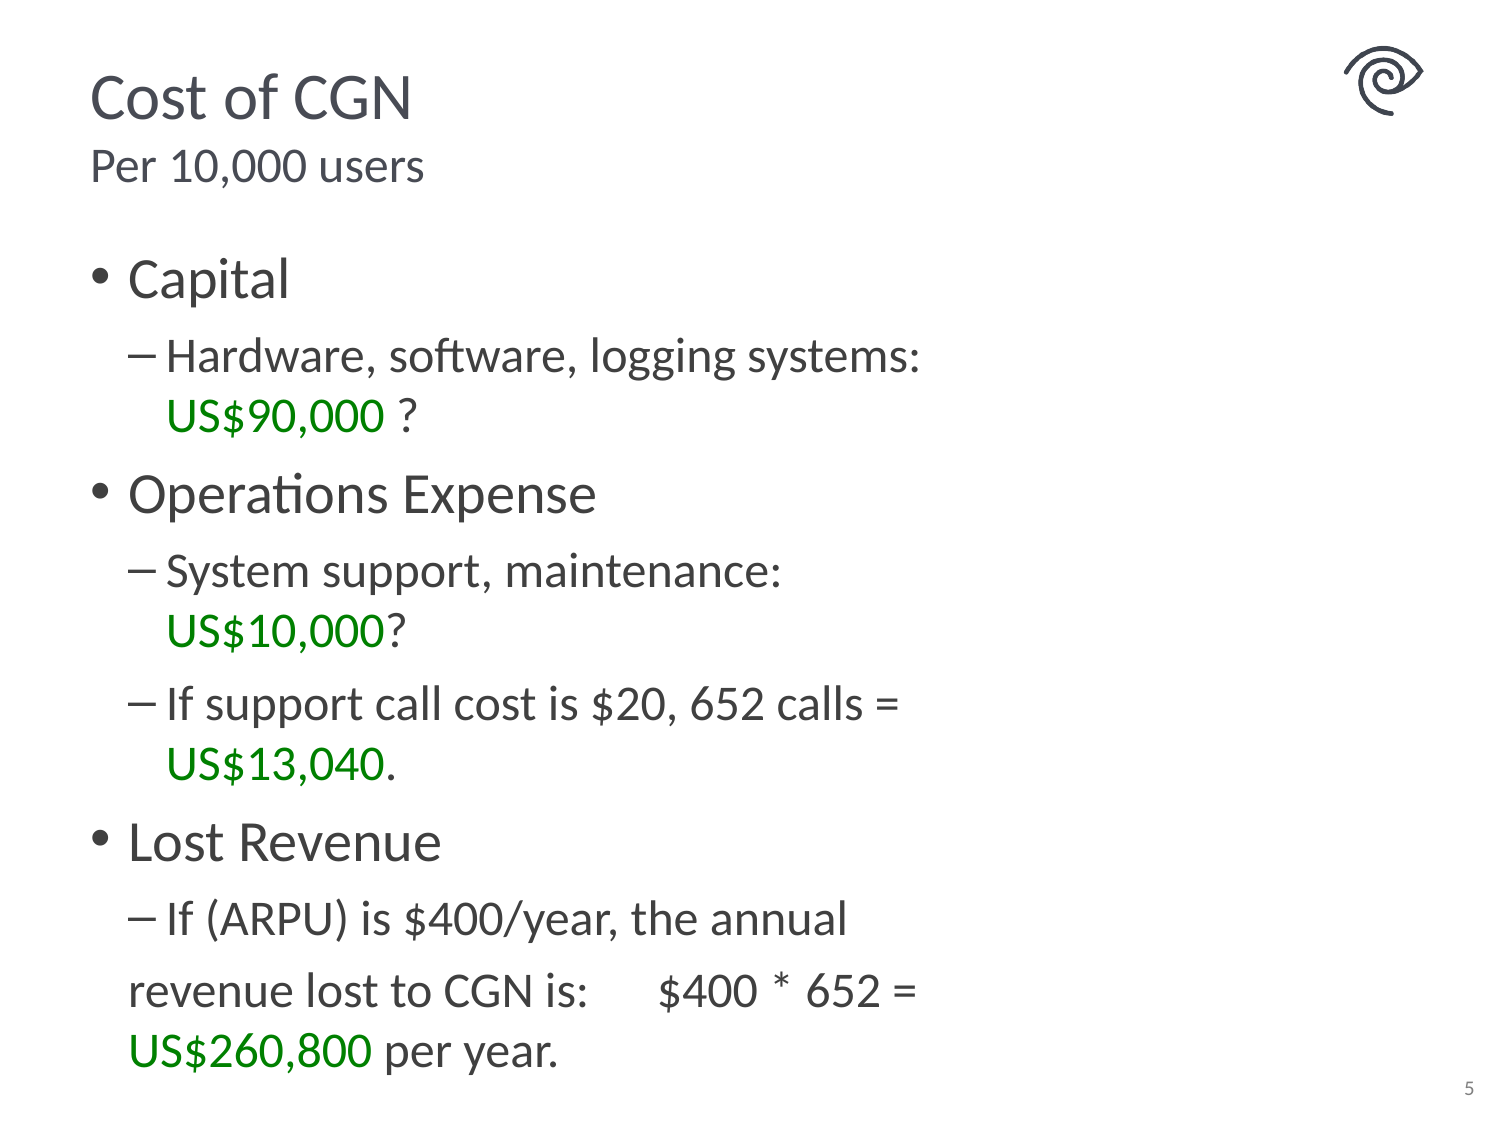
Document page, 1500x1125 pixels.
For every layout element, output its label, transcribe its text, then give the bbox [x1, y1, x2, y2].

list Capital Hardware, software, logging systems: US$90,000 ? Operations Expense System support, maintenance: US$10,000? If support call cost is $20, 652 calls = US$13,040. Lost Revenue If (ARPU) is $400/year, the annual revenue lost to CGN is: $400 * 652 = US$260,800 per year. [74, 232, 1426, 1043]
slide_number 4 [1139, 1057, 1490, 1118]
picture [1343, 44, 1436, 116]
title Cost of CGN Per 10,000 users [74, 44, 1315, 232]
